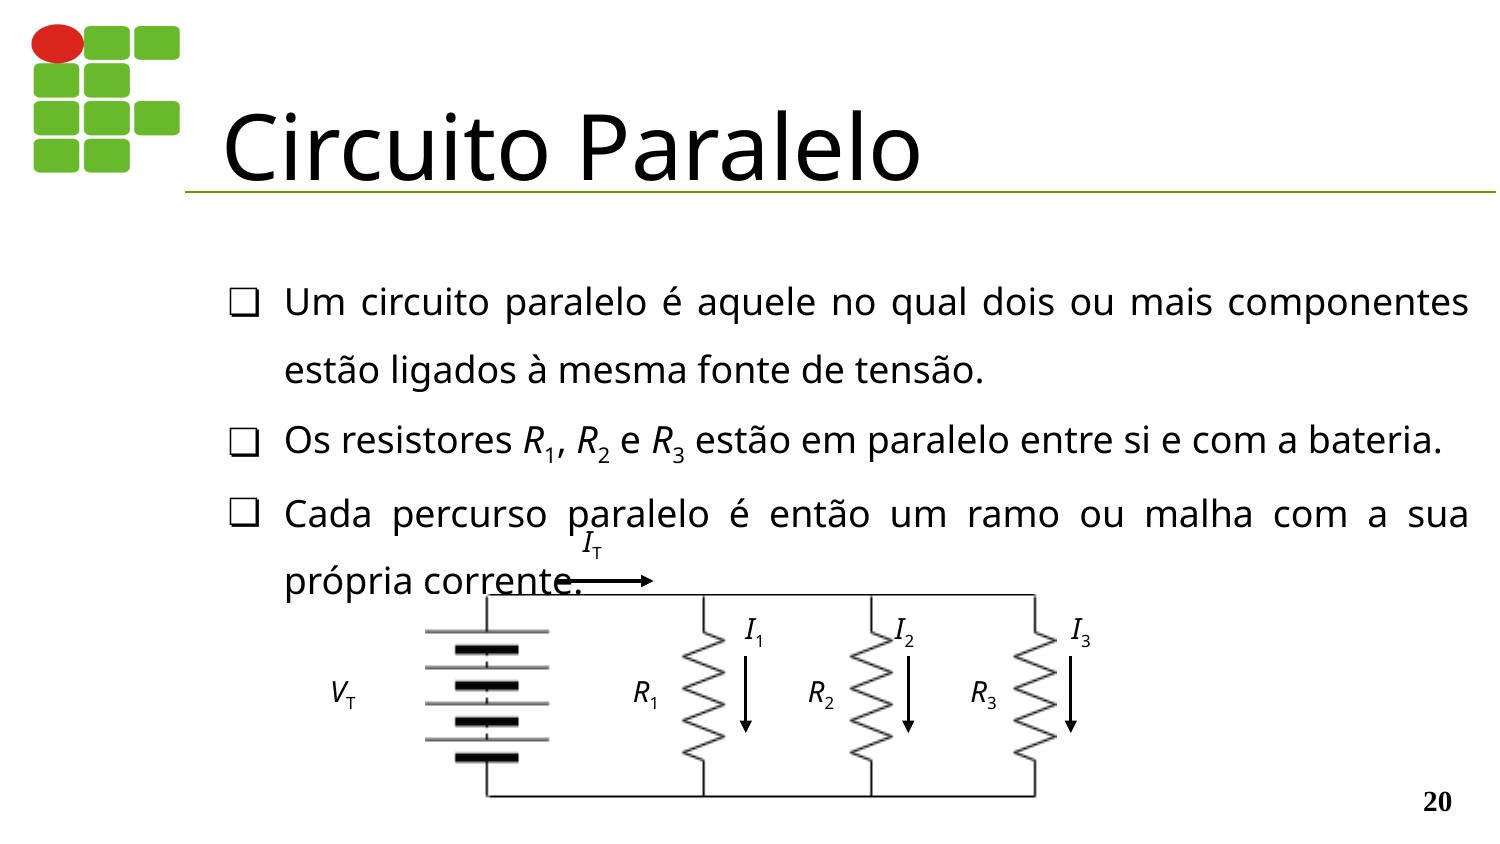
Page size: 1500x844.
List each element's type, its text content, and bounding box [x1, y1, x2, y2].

title Circuito Paralelo [206, 26, 1468, 207]
picture [29, 23, 182, 174]
text_box VT [314, 658, 402, 718]
picture [425, 594, 1057, 800]
text_box I3 [1058, 595, 1144, 655]
text_box ‹#› [1155, 768, 1468, 825]
list Um circuito paralelo é aquele no qual dois ou mais componentes estão ligados à mesma fonte de tensão. Os resistores R1, R2 e R3 estão em paralelo entre si e com a bateria. Cada percurso paralelo é então um ramo ou malha com a sua própria corrente. [193, 248, 1486, 521]
text_box IT [567, 508, 655, 568]
